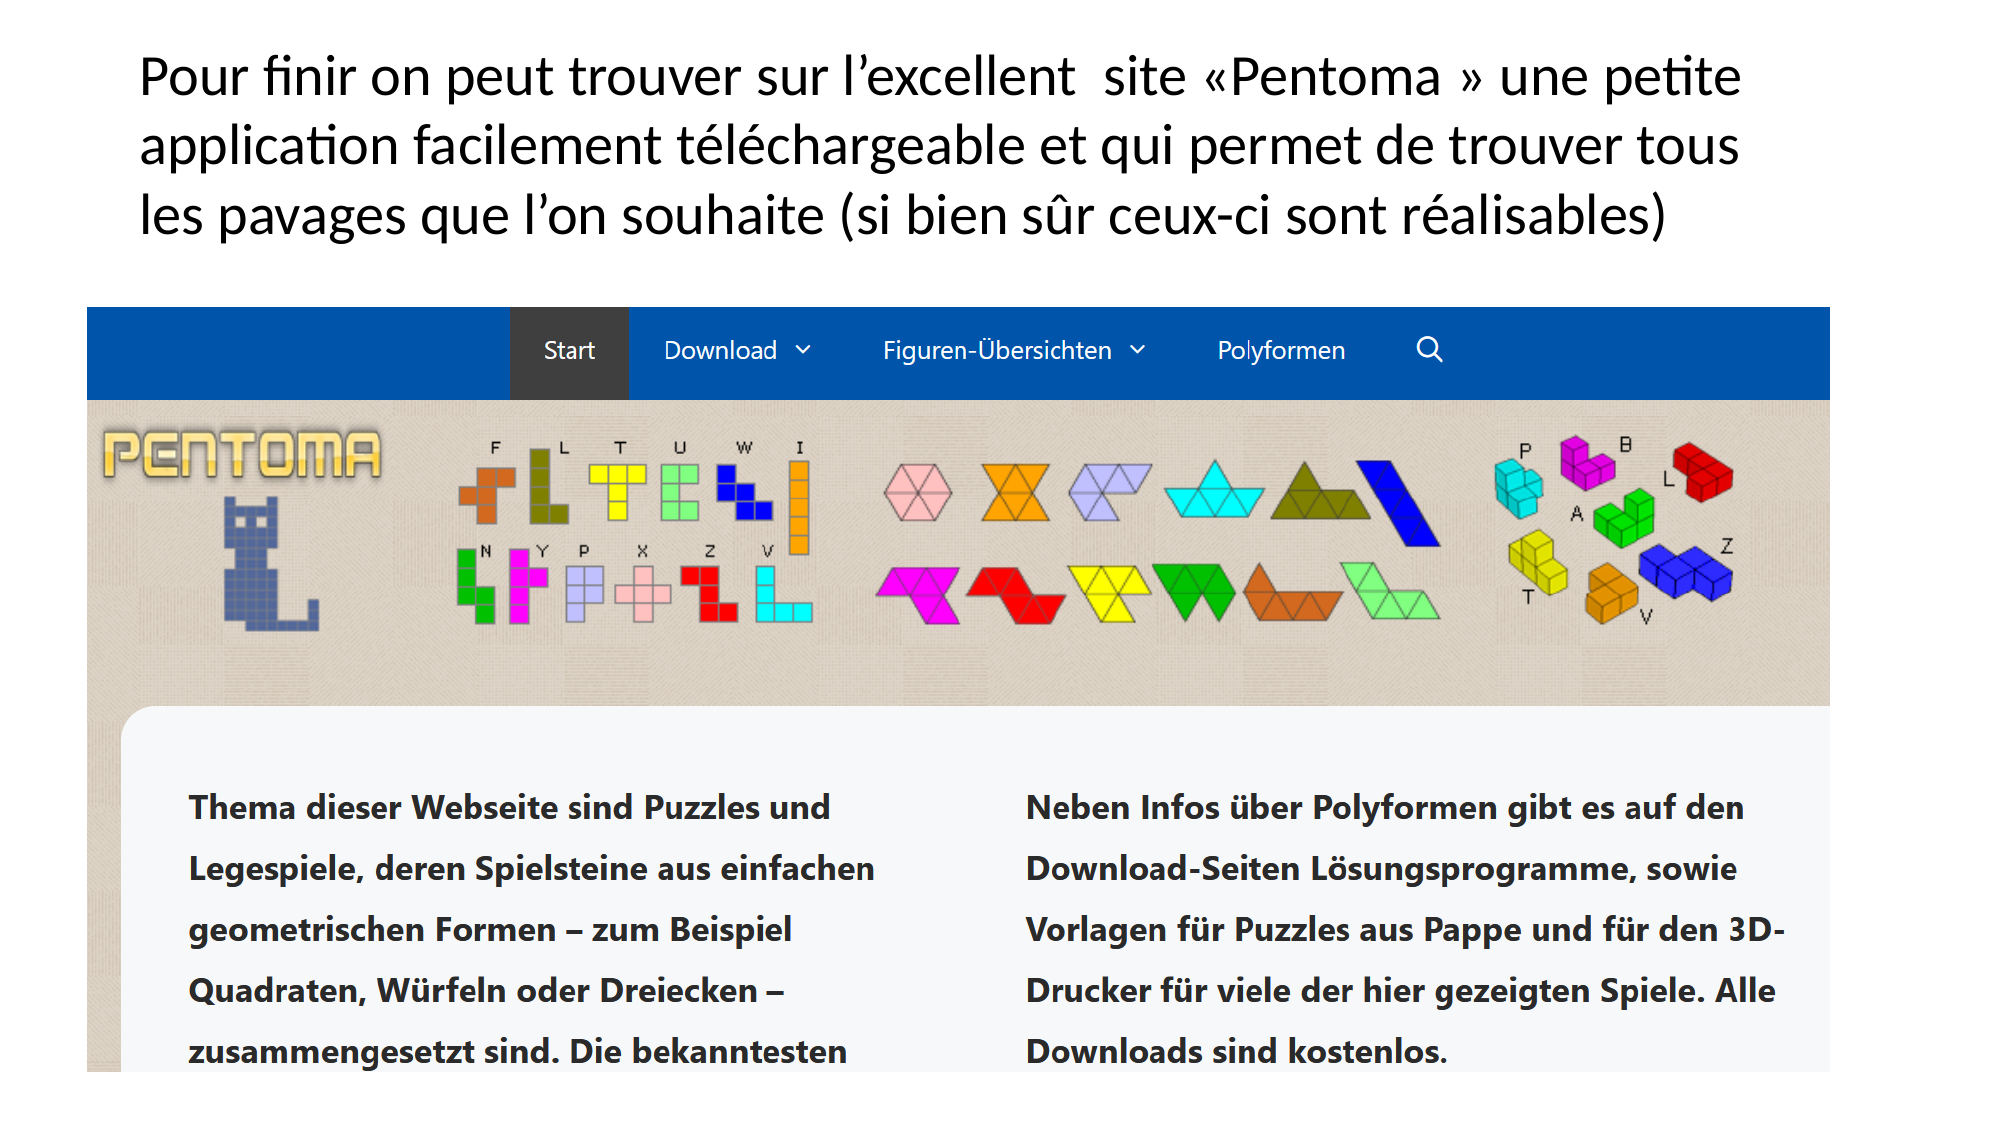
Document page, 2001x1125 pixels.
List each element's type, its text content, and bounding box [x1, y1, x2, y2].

picture [87, 307, 1830, 1072]
text_box Pour finir on peut trouver sur l’excellent site «Pentoma » une petite application facilement téléchargeable et qui permet de trouver tous les pavages que l’on souhaite (si bien sûr ceux-ci sont réalisables) [124, 29, 1798, 254]
